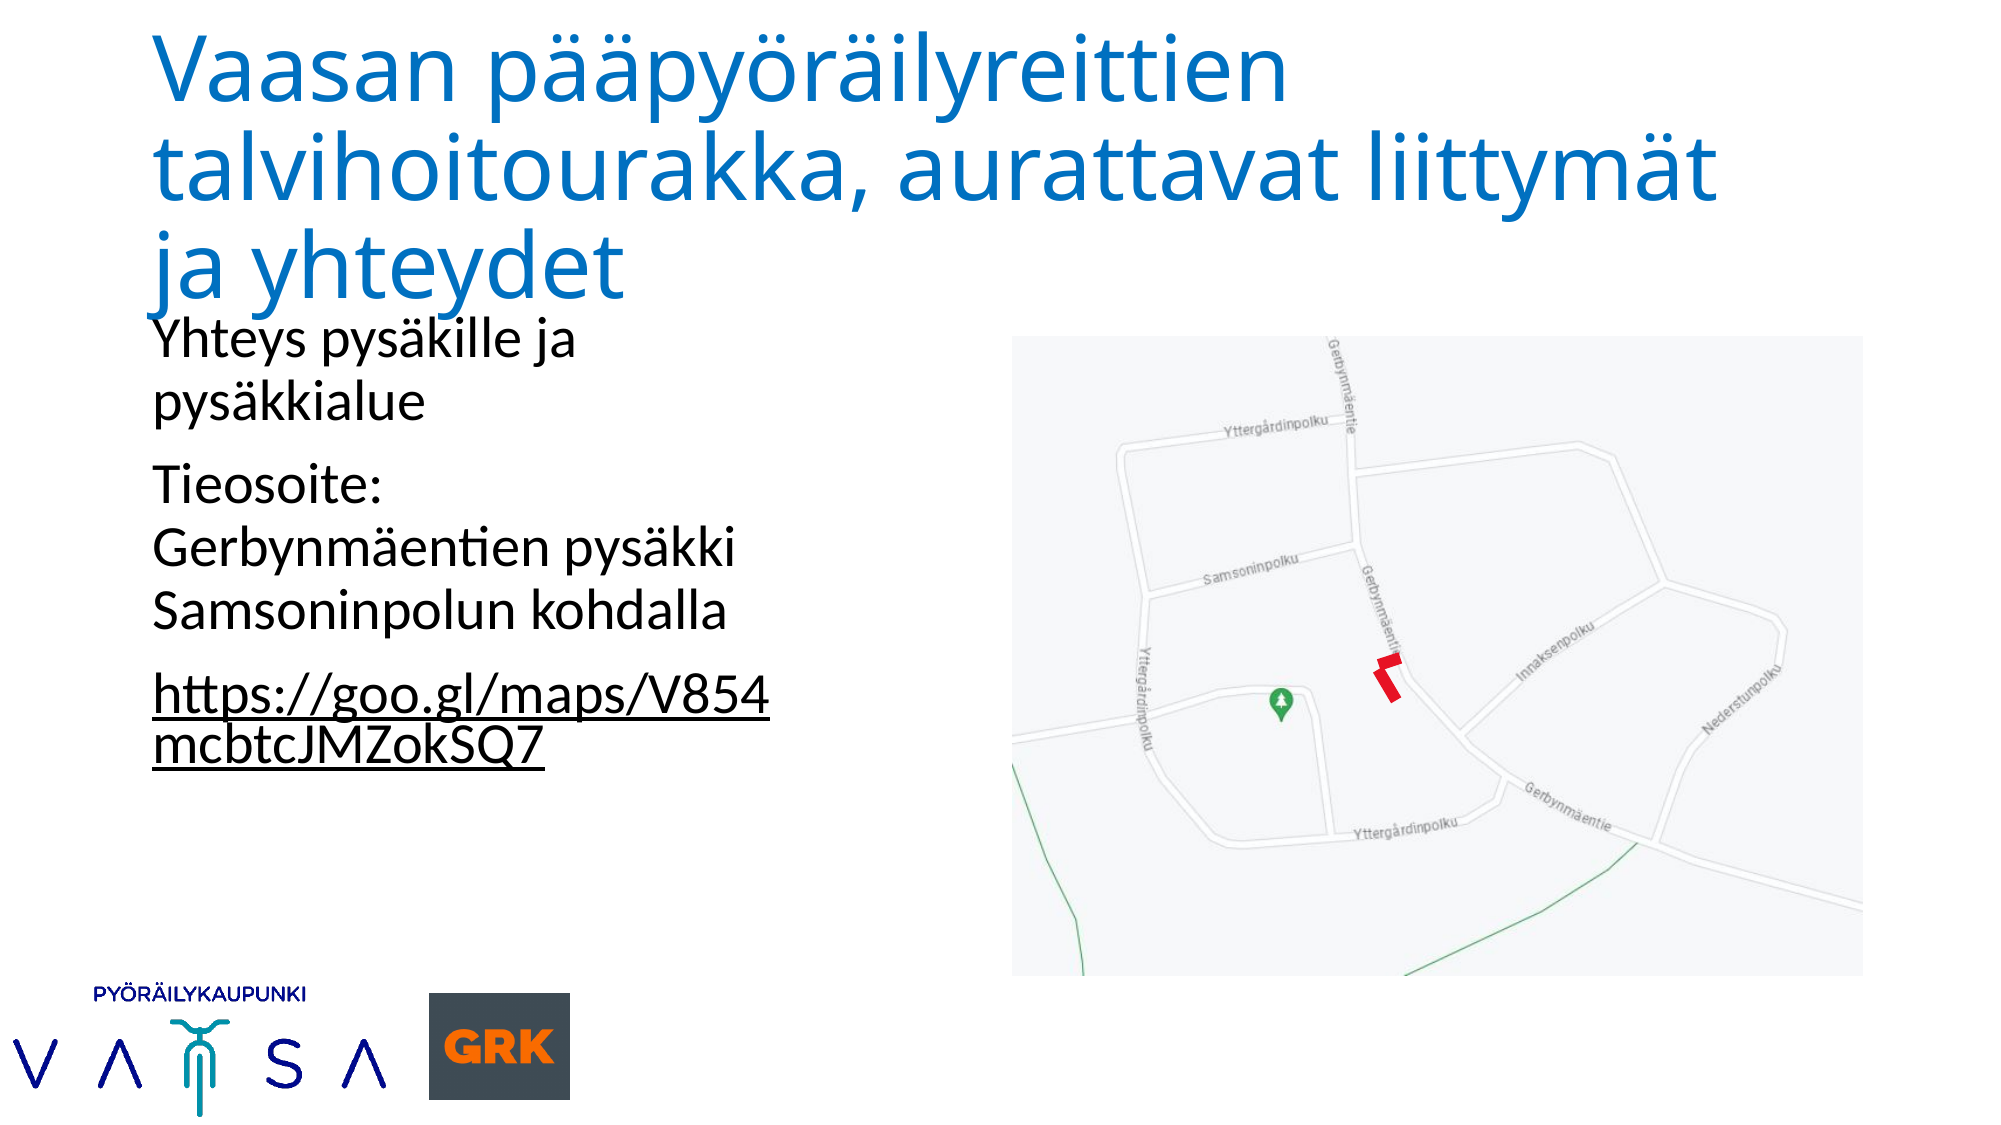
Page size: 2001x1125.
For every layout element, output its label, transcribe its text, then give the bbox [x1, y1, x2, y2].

picture [429, 993, 570, 1100]
title Vaasan pääpyöräilyreittien talvihoitourakka, aurattavat liittymät ja yhteydet [137, 59, 1780, 281]
picture [13, 982, 386, 1117]
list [1012, 336, 1863, 976]
list Yhteys pysäkille ja pysäkkialue Tieosoite: Gerbynmäentien pysäkki Samsoninpolun kohdalla https://goo.gl/maps/V854mcbtcJMZokSQ7 [137, 299, 800, 1014]
